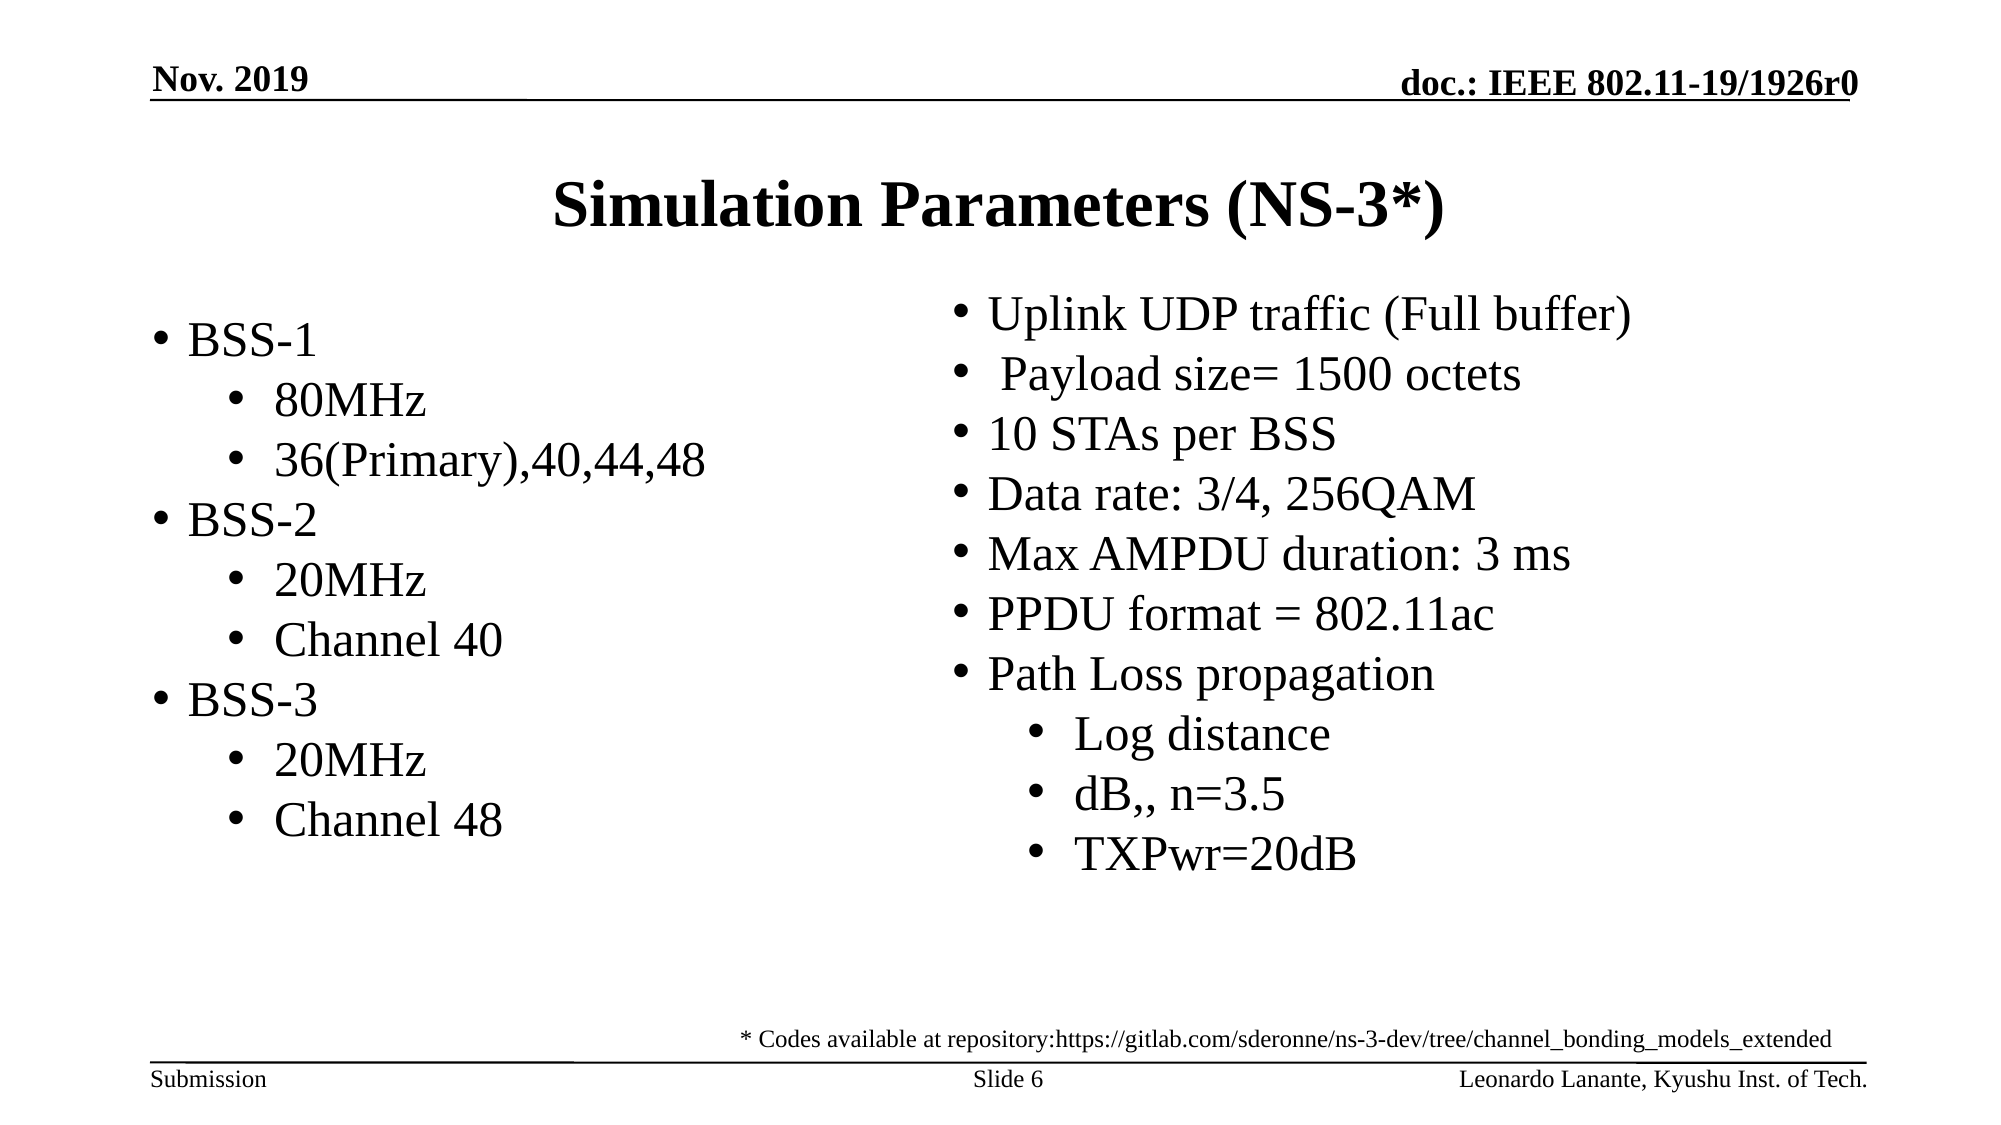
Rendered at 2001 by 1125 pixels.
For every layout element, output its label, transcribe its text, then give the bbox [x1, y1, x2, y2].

footer Leonardo Lanante, Kyushu Inst. of Tech. [1171, 1061, 1869, 1093]
text_box * Codes available at repository:https://gitlab.com/sderonne/ns-3-dev/tree/channel_bonding_models_extended [725, 1014, 2000, 1060]
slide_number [152, 54, 563, 100]
title Simulation Parameters (NS-3*) [149, 112, 1850, 288]
text_box BSS-1 80MHz 36(Primary),40,44,48 BSS-2 20MHz Channel 40 BSS-3 20MHz Channel 48 [137, 299, 1138, 855]
slide_number Slide 6 [950, 1061, 1067, 1123]
